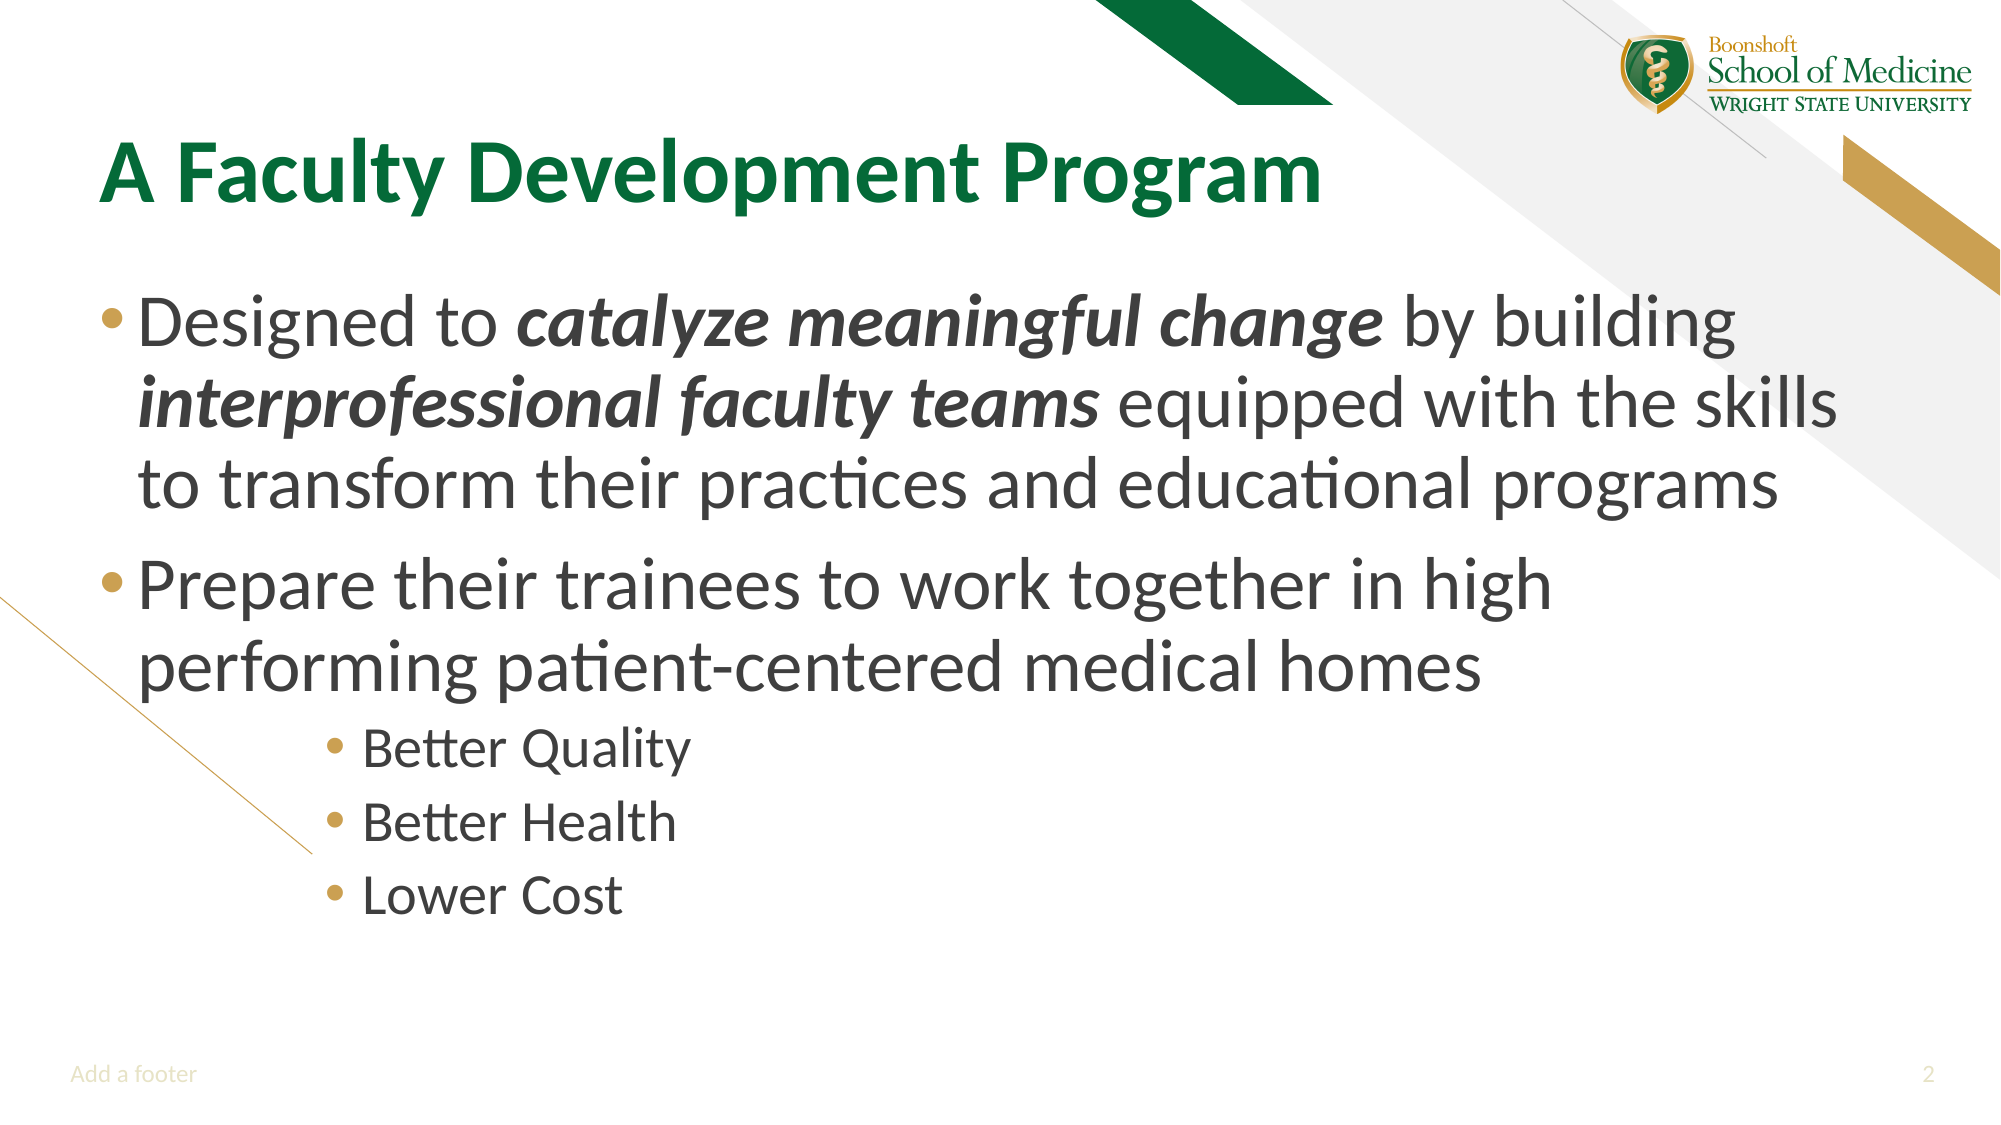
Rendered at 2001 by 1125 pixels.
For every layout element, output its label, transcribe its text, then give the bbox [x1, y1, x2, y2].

title A Faculty Development Program [85, 34, 1453, 223]
slide_number 2 [1828, 1042, 1950, 1103]
footer Add a footer [55, 1042, 731, 1103]
list Designed to catalyze meaningful change by building interprofessional faculty teams equipped with the skills to transform their practices and educational programs Prepare their trainees to work together in high performing patient-centered medical homes Better Quality Better Health Lower Cost [85, 274, 1891, 1014]
picture [1616, 0, 1976, 176]
